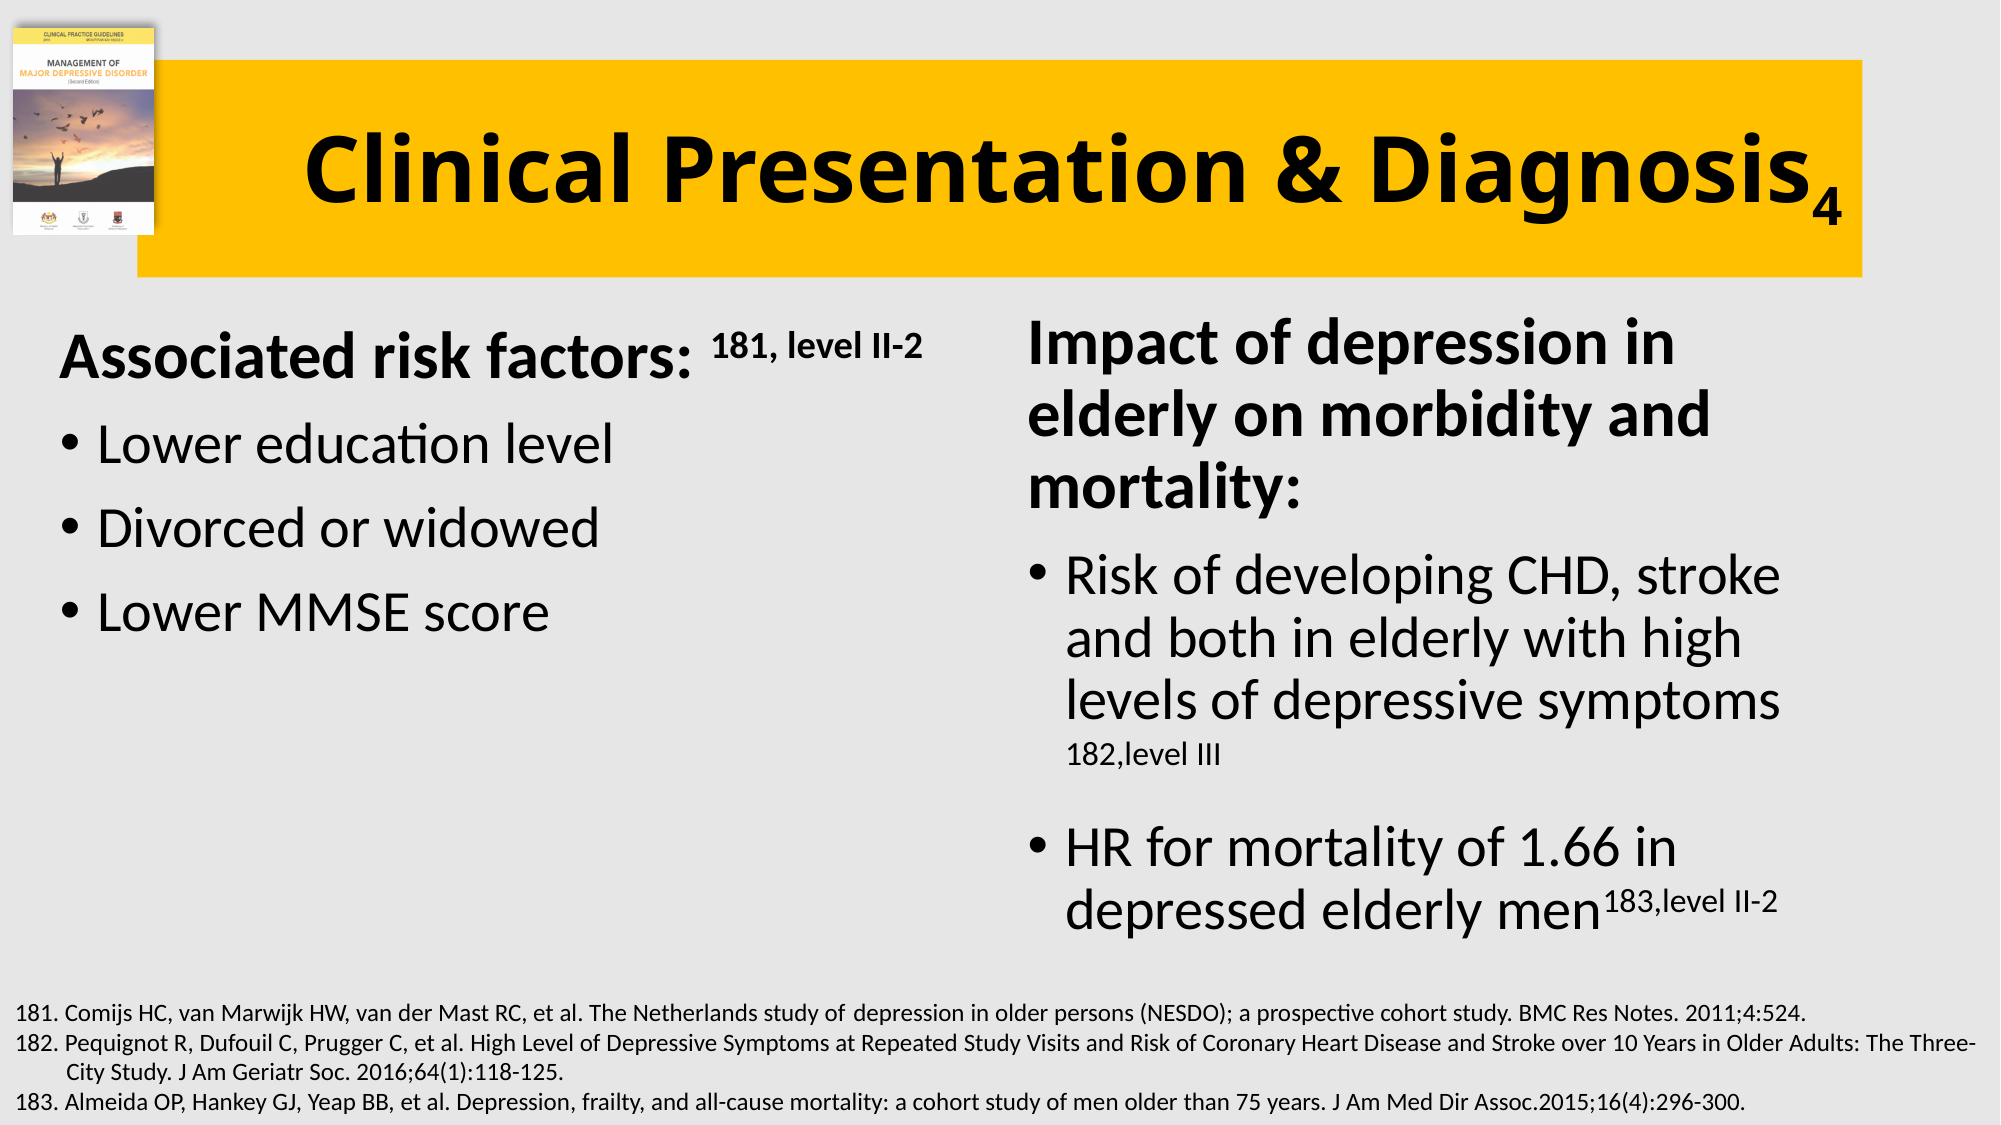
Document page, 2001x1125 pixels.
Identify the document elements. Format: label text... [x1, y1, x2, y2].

title Clinical Presentation & Diagnosis4 [137, 59, 1863, 278]
text_box 181. Comijs HC, van Marwijk HW, van der Mast RC, et al. The Netherlands study of depression in older persons (NESDO); a prospective cohort study. BMC Res Notes. 2011;4:524. 182. Pequignot R, Dufouil C, Prugger C, et al. High Level of Depressive Symptoms at Repeated Study Visits and Risk of Coronary Heart Disease and Stroke over 10 Years in Older Adults: The Three- City Study. J Am Geriatr Soc. 2016;64(1):118-125. 183. Almeida OP, Hankey GJ, Yeap BB, et al. Depression, frailty, and all-cause mortality: a cohort study of men older than 75 years. J Am Med Dir Assoc.2015;16(4):296-300. [0, 988, 2000, 1124]
list Associated risk factors: 181, level II-2 Lower education level Divorced or widowed Lower MMSE score [44, 313, 991, 988]
list Impact of depression in elderly on morbidity and mortality: Risk of developing CHD, stroke and both in elderly with high levels of depressive symptoms 182,level III HR for mortality of 1.66 in depressed elderly men183,level II-2 [1012, 299, 1863, 988]
picture [13, 28, 154, 235]
